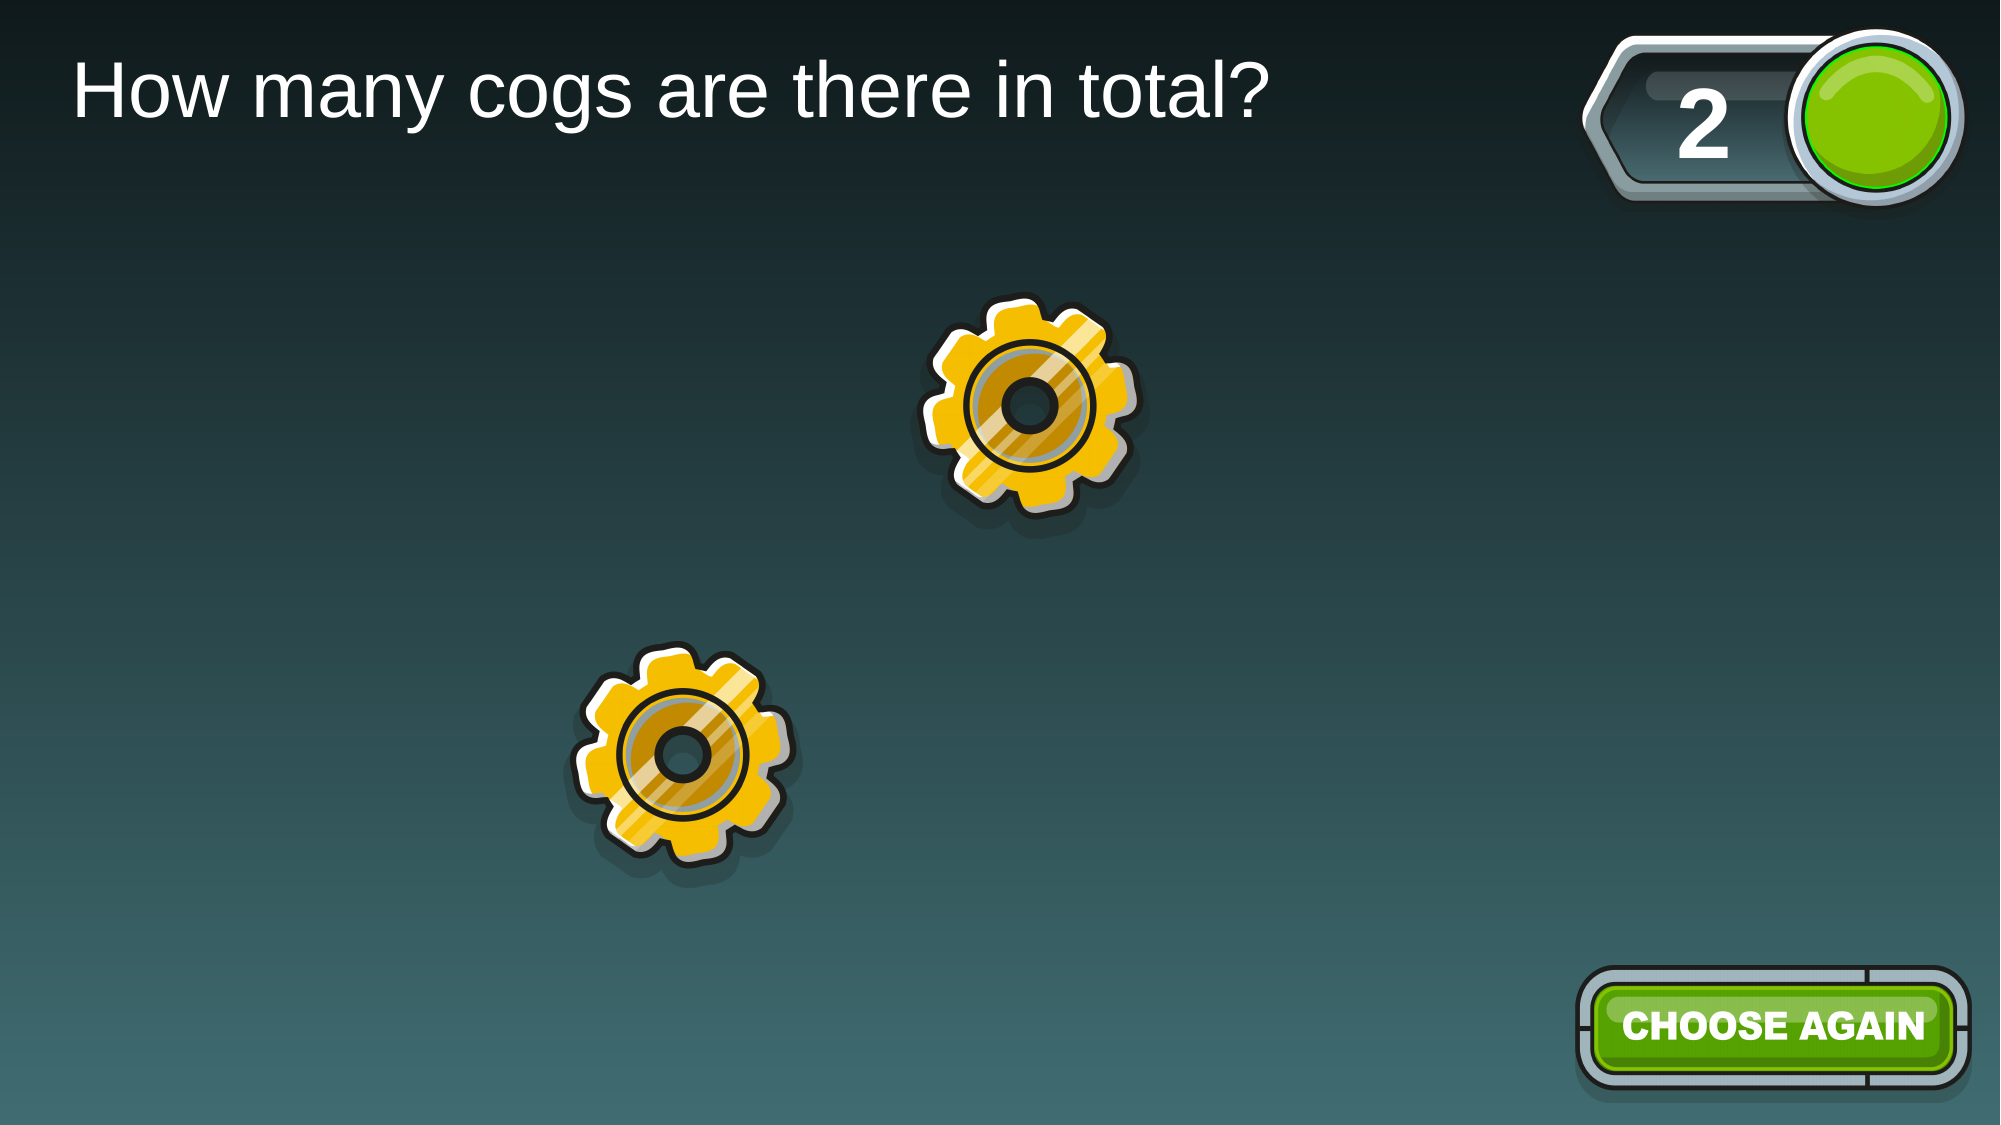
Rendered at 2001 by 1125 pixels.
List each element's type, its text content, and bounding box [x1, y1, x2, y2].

picture [1575, 965, 1972, 1104]
picture [1575, 25, 1971, 221]
text_box How many cogs are there in total? [56, 30, 1319, 168]
picture [563, 641, 803, 888]
picture [910, 292, 1150, 539]
